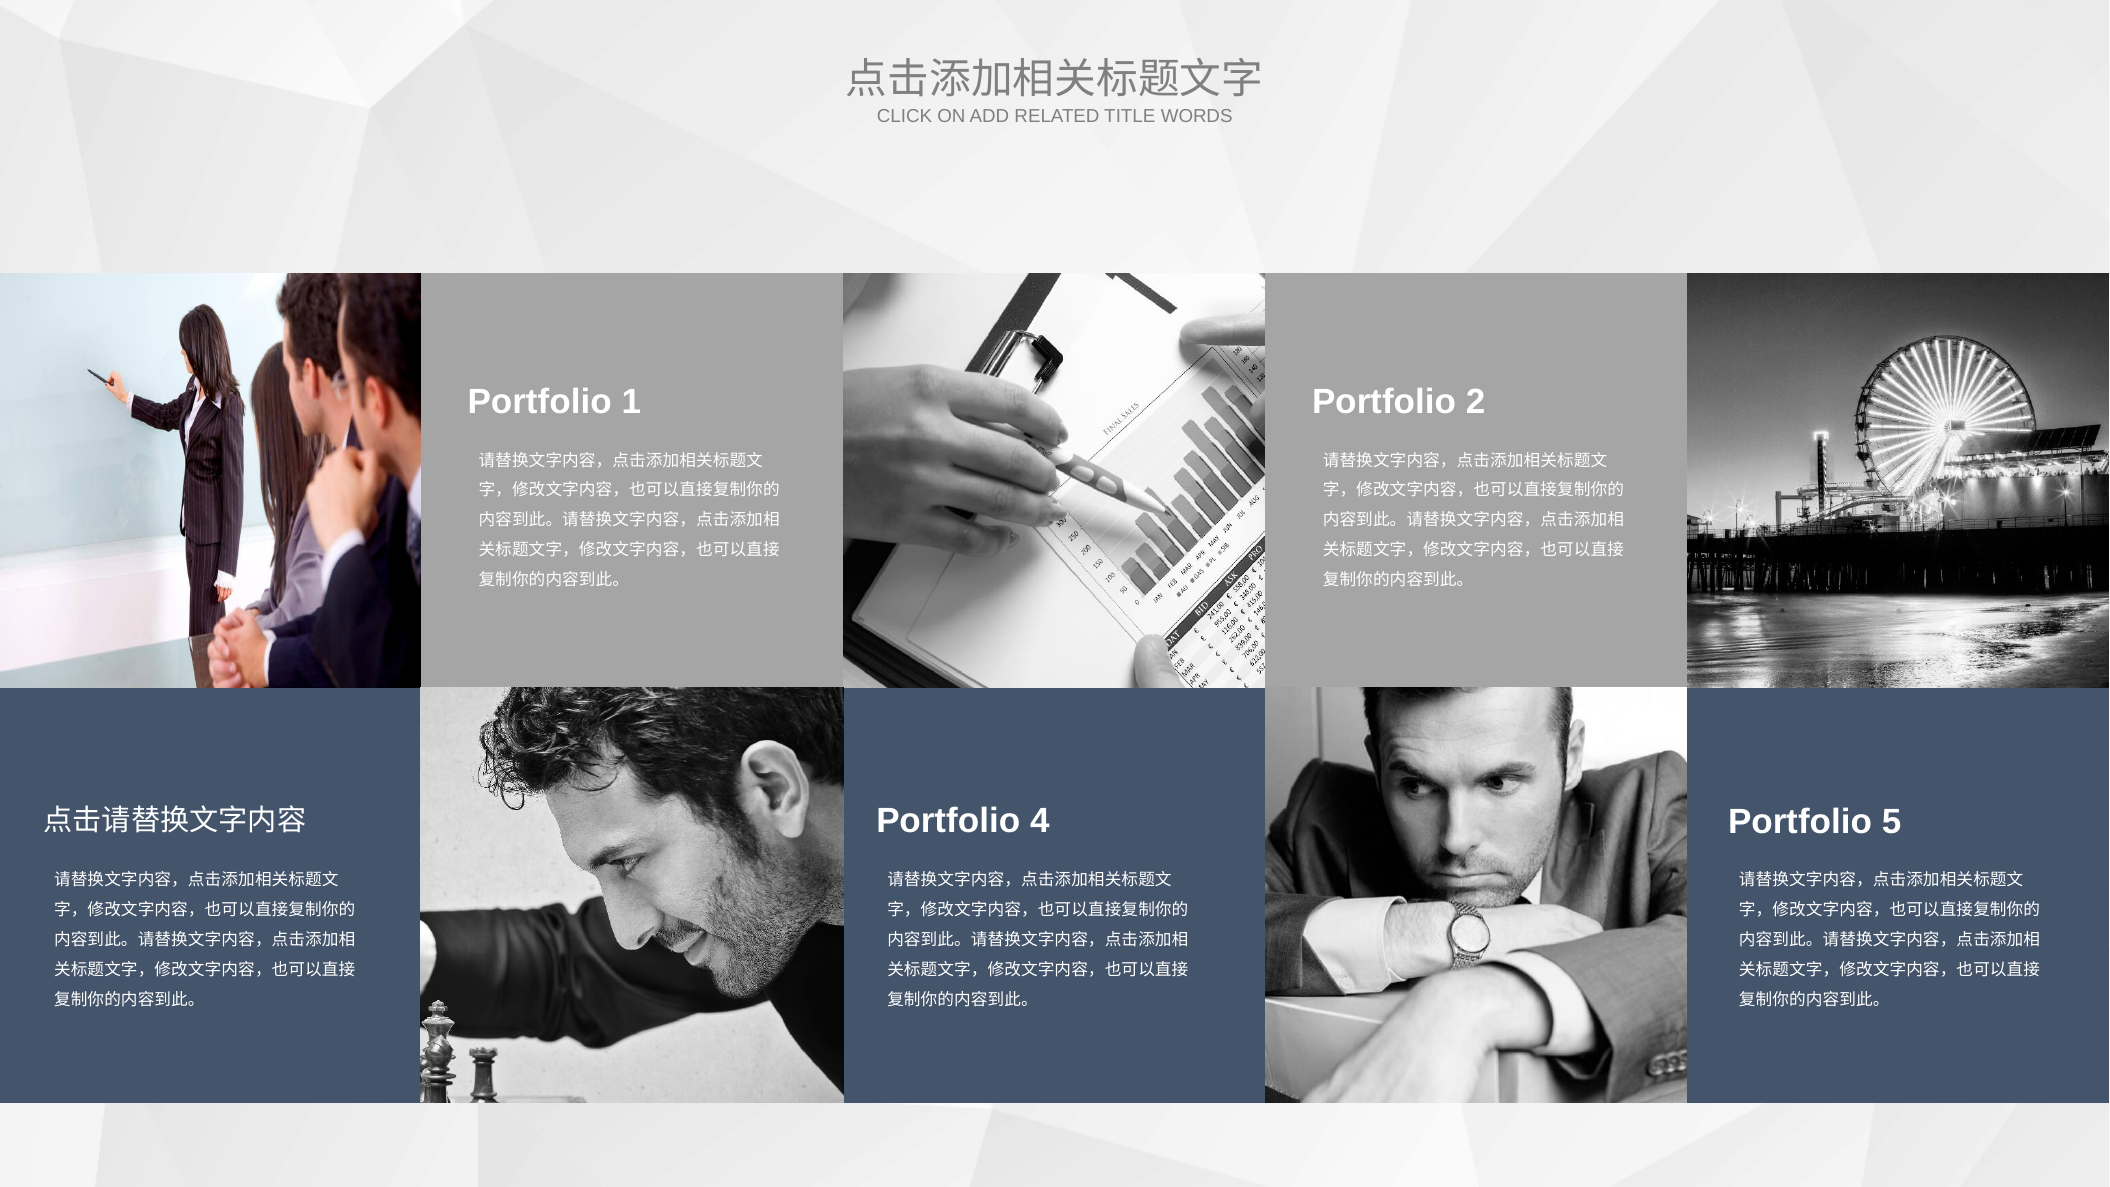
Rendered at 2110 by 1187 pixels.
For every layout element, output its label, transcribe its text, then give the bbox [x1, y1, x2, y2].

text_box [1687, 273, 2109, 1103]
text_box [843, 273, 1265, 1103]
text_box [420, 273, 843, 1103]
picture [0, 0, 2110, 1187]
text_box CLICK ON ADD RELATED TITLE WORDS [852, 95, 1257, 130]
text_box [0, 273, 420, 1103]
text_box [1265, 273, 1687, 1103]
text_box 点击添加相关标题文字 [803, 44, 1307, 107]
